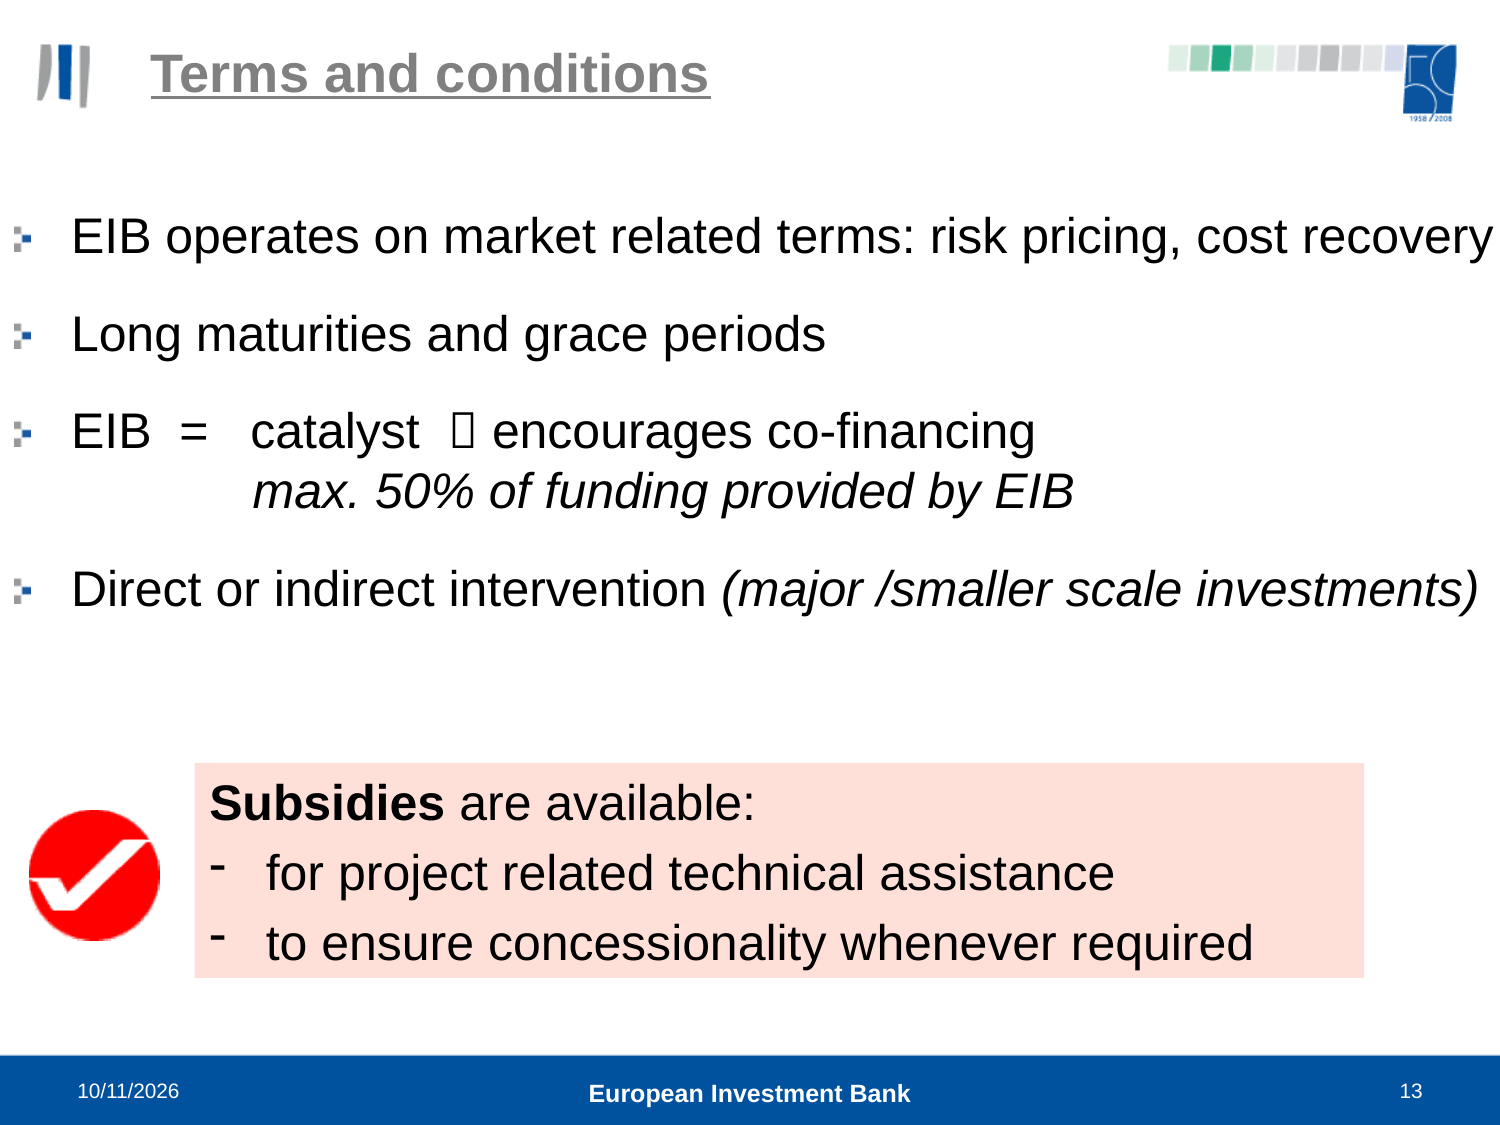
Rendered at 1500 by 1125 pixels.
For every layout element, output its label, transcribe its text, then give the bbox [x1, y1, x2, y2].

picture [14, 216, 31, 252]
picture [0, 624, 1500, 1125]
picture [0, 0, 1500, 196]
slide_number 13 [1274, 1070, 1438, 1125]
text_box EIB operates on market related terms: risk pricing, cost recovery Long maturities and grace periods EIB = catalyst  encourages co-financing max. 50% of funding provided by EIB Direct or indirect intervention (major /smaller scale investments) [0, 196, 1500, 624]
text_box Subsidies are available: for project related technical assistance to ensure concessionality whenever required [194, 763, 1365, 978]
list [176, 624, 1382, 987]
picture [14, 313, 31, 349]
picture [14, 411, 31, 447]
title Terms and conditions [135, 30, 1318, 150]
footer European Investment Bank [229, 1070, 1271, 1125]
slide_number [62, 1070, 226, 1125]
picture [14, 568, 31, 604]
